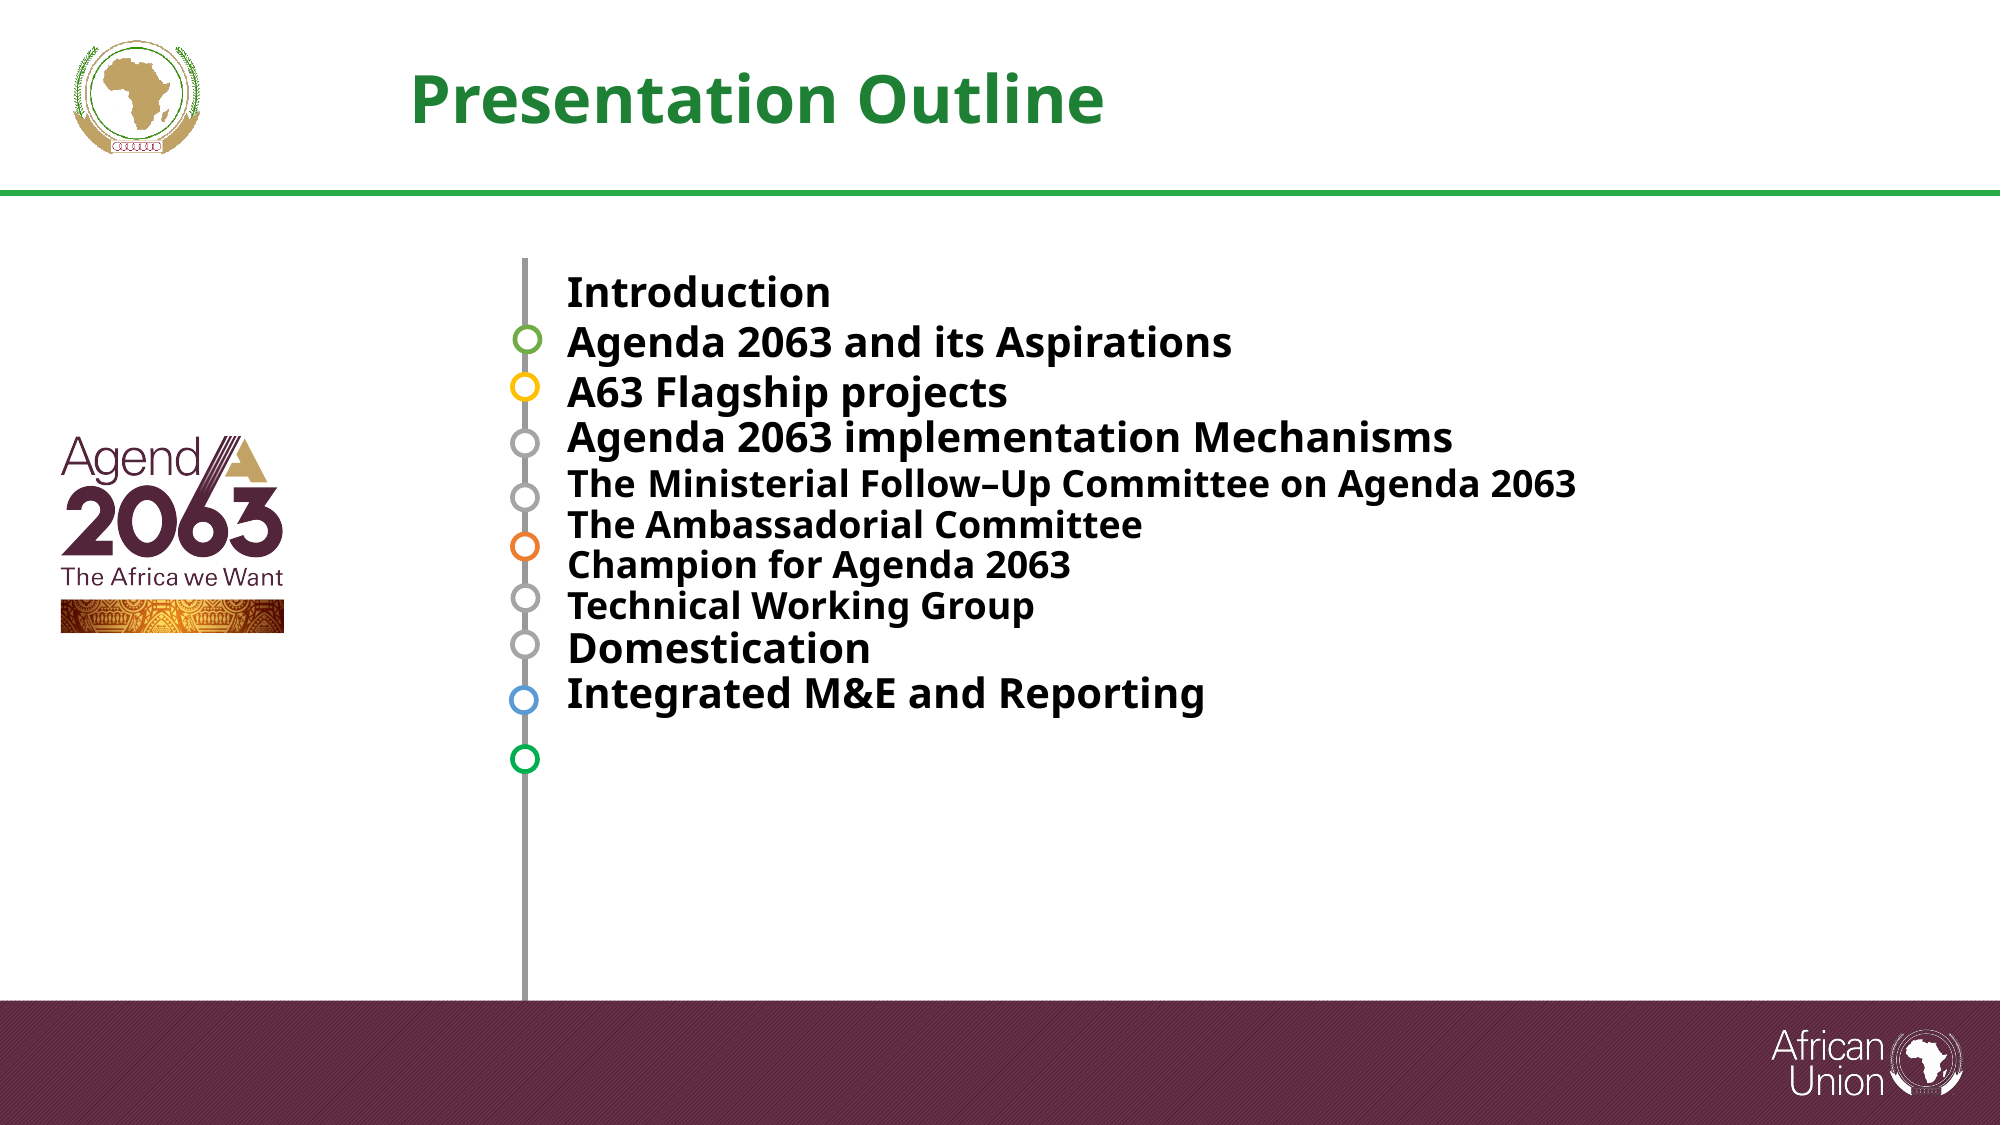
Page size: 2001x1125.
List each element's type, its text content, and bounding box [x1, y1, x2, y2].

text_box [511, 484, 524, 511]
picture [71, 38, 202, 156]
text_box [511, 533, 524, 560]
text_box [526, 533, 539, 560]
text_box [526, 584, 540, 612]
text_box [511, 373, 524, 401]
text_box [526, 429, 539, 457]
text_box [526, 325, 542, 353]
text_box [511, 631, 524, 658]
text_box [513, 326, 524, 353]
text_box [526, 631, 539, 658]
picture [51, 430, 294, 661]
text_box Introduction Agenda 2063 and its Aspirations A63 Flagship projects Agenda 2063 implementation Mechanisms The Ministerial Follow–Up Committee on Agenda 2063 The Ambassadorial Committee Champion for Agenda 2063 Technical Working Group Domestication Integrated M&E and Reporting [552, 251, 1893, 838]
text_box [511, 745, 524, 773]
text_box [510, 686, 524, 714]
text_box [511, 429, 524, 457]
text_box Presentation Outline [394, 49, 1122, 145]
text_box [526, 484, 539, 511]
picture [1734, 1000, 2000, 1125]
text_box [526, 373, 539, 401]
text_box [526, 686, 538, 714]
text_box [526, 745, 539, 773]
text_box [0, 1000, 1734, 1125]
text_box [511, 584, 524, 612]
